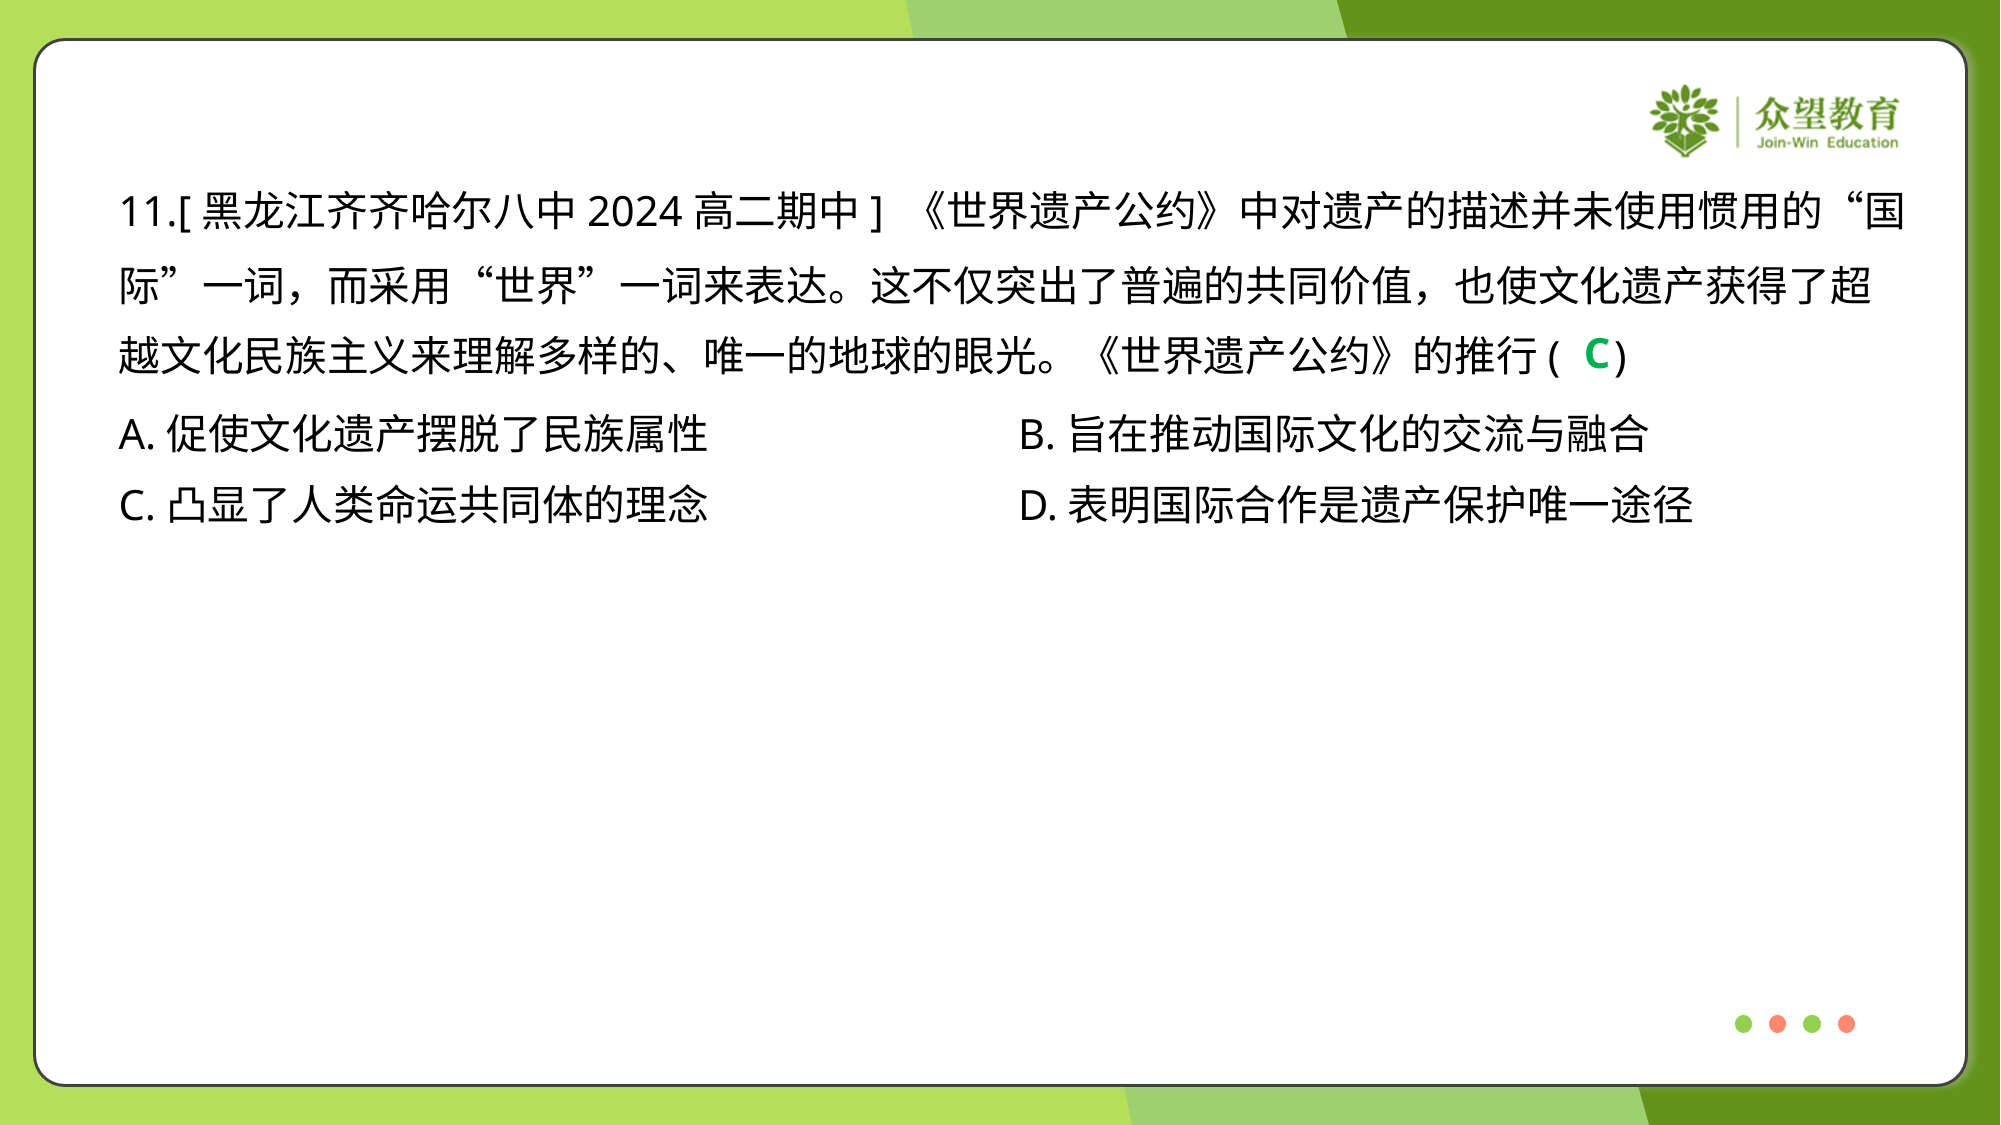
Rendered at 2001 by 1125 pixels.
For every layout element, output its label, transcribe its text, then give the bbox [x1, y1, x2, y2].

text_box A.促使文化遗产摆脱了民族属性 B.旨在推动国际文化的交流与融合 C.凸显了人类命运共同体的理念 D.表明国际合作是遗产保护唯一途径 [118, 382, 1883, 522]
text_box C [1567, 306, 1627, 371]
picture [0, 0, 2000, 1125]
text_box 11.[黑龙江齐齐哈尔八中2024高二期中] 《世界遗产公约》中对遗产的描述并未使用惯用的“国 际”一词，而采用“世界”一词来表达。这不仅突出了普遍的共同价值，也使文化遗产获得了超 越文化民族主义来理解多样的、唯一的地球的眼光。《世界遗产公约》的推行( ) [118, 159, 1883, 373]
